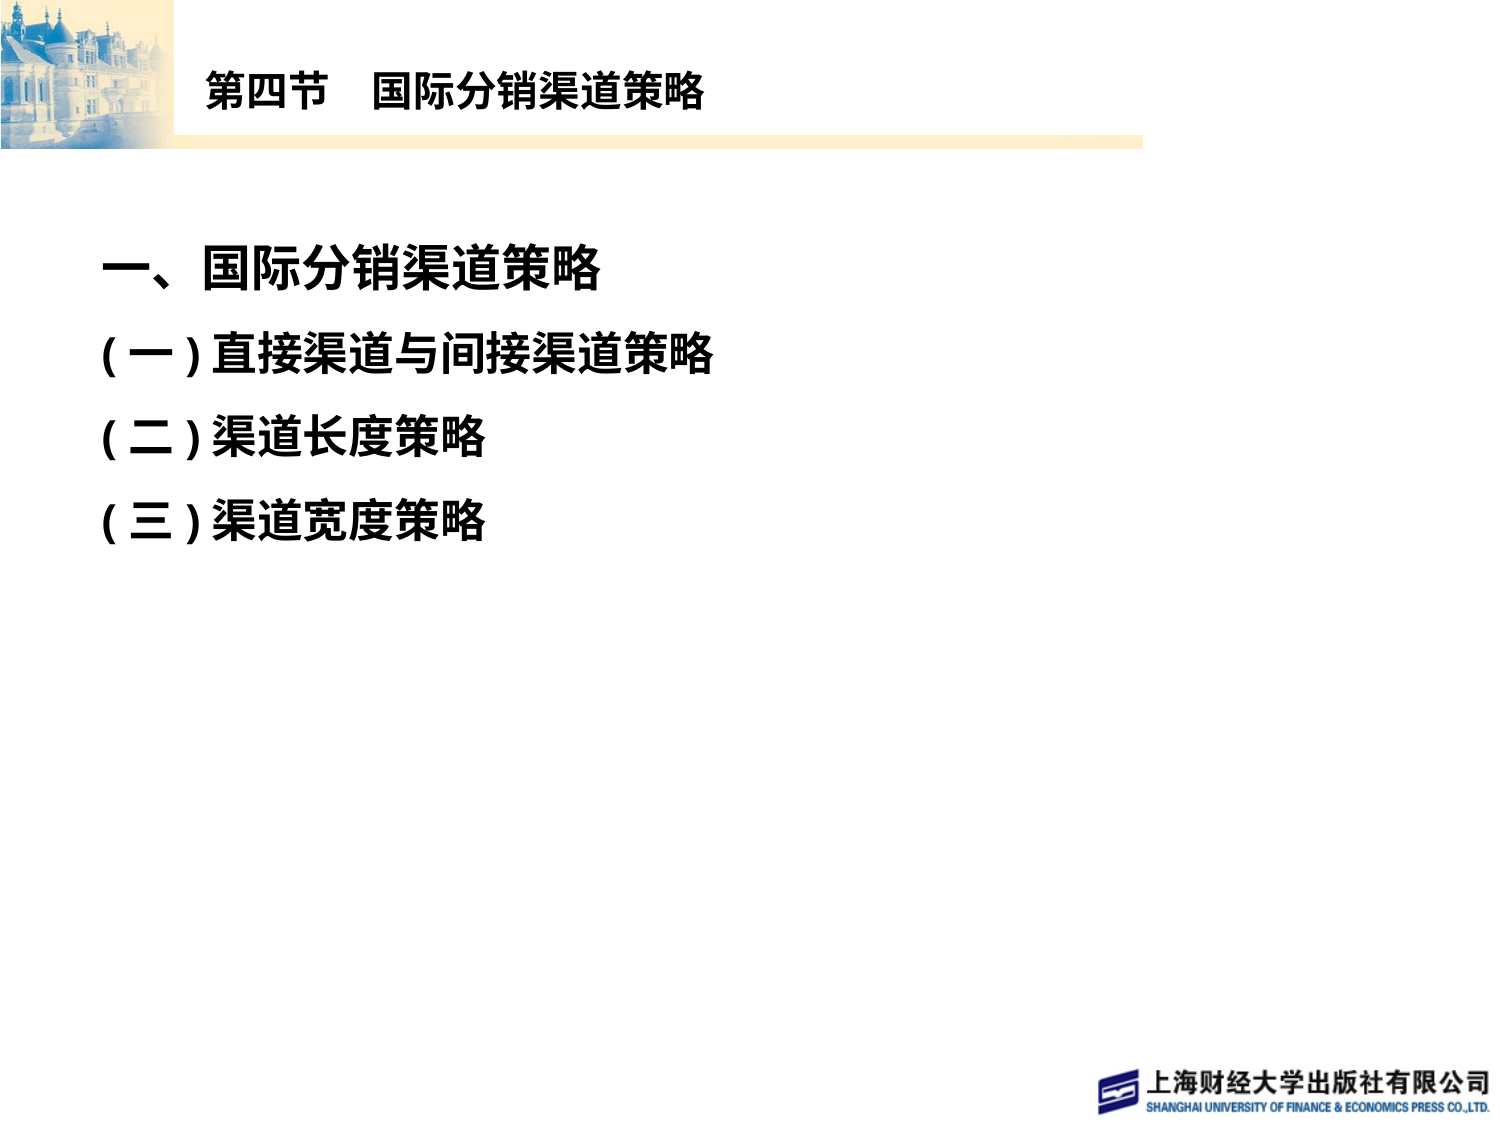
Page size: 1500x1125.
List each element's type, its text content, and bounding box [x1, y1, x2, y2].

list 一、国际分销渠道策略 (一)直接渠道与间接渠道策略 (二)渠道长度策略 (三)渠道宽度策略 [86, 207, 1425, 1071]
picture [0, 0, 1143, 149]
title 第四节 国际分销渠道策略 [189, 36, 1262, 143]
picture [1097, 1065, 1494, 1120]
